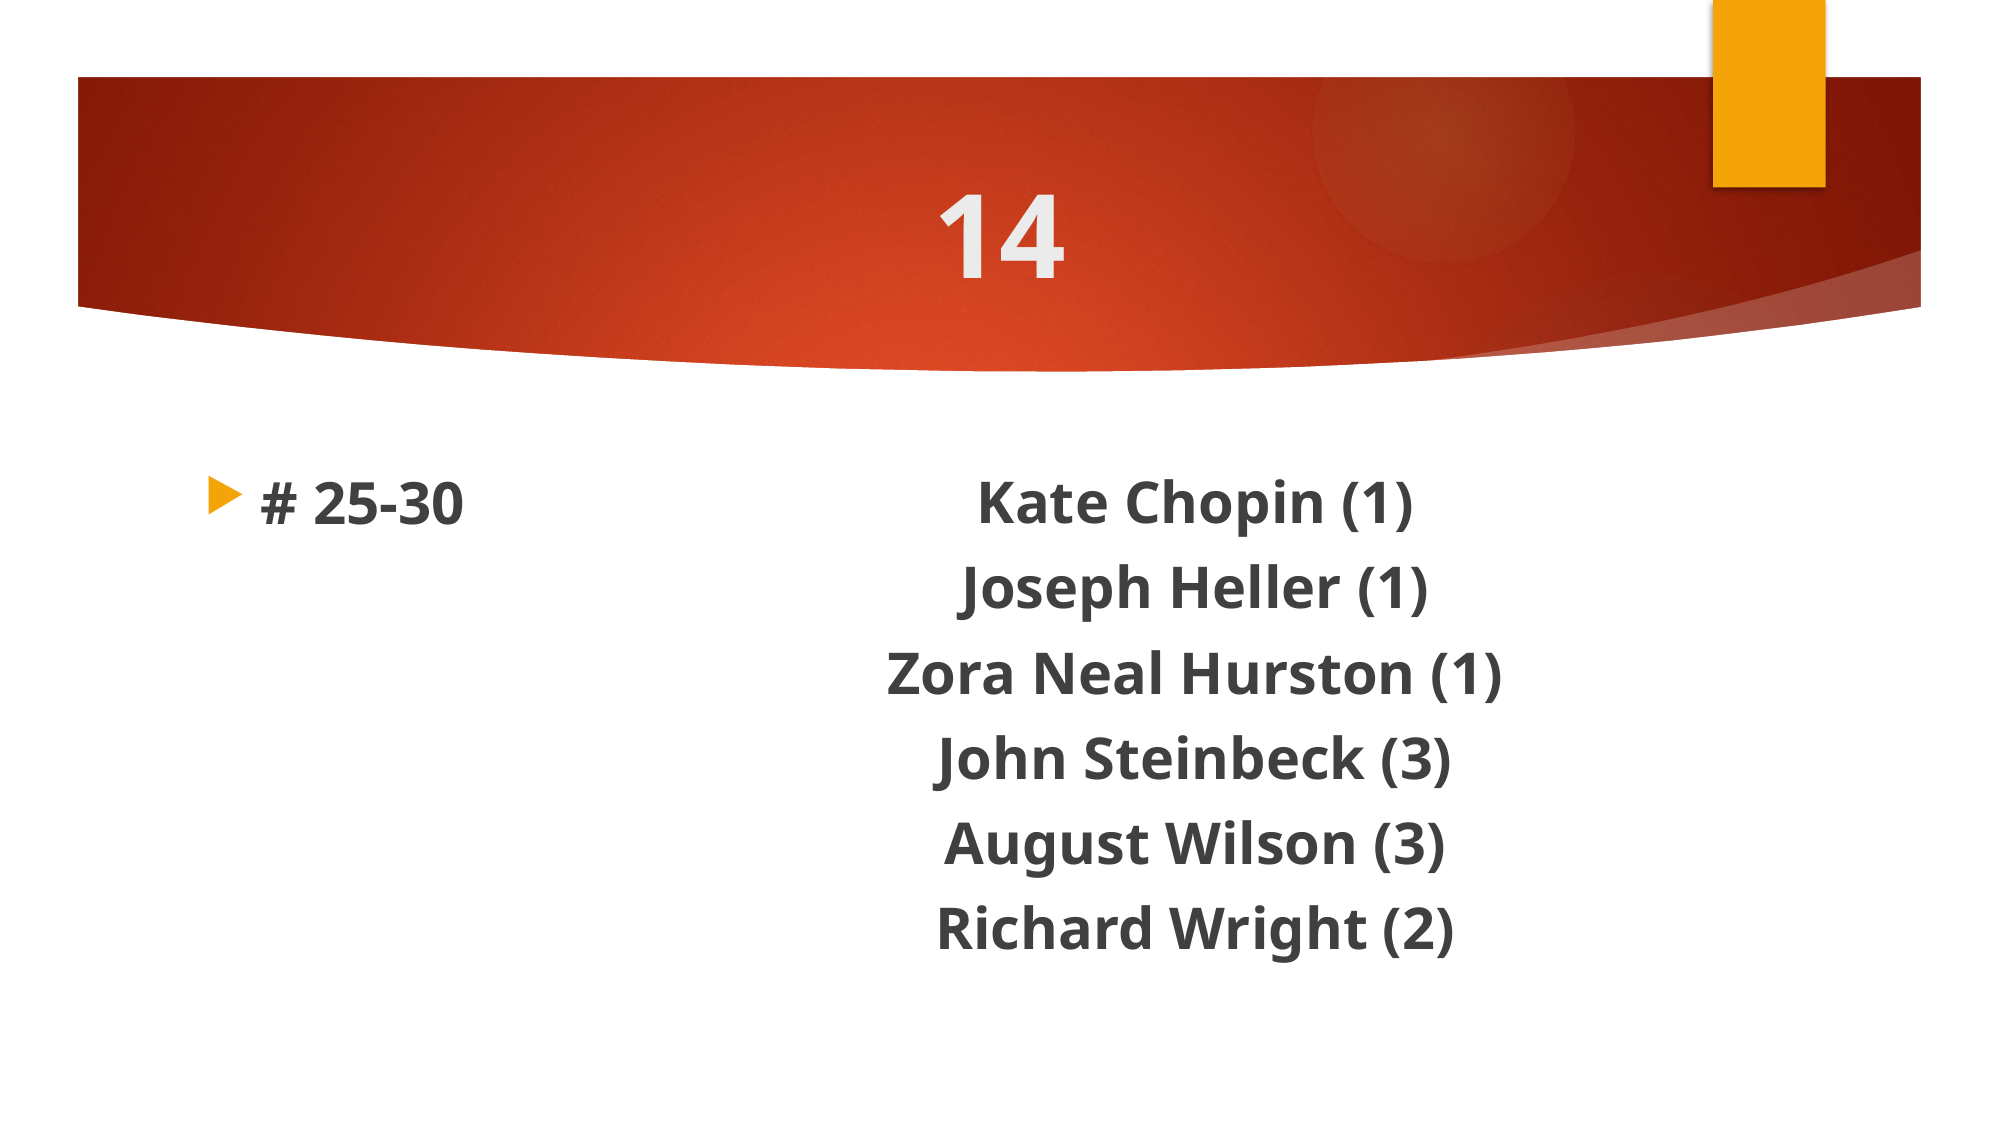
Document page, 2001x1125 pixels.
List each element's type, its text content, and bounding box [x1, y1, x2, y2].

text_box Kate Chopin (1) Joseph Heller (1) Zora Neal Hurston (1) John Steinbeck (3) August Wilson (3) Richard Wright (2) [576, 458, 1815, 974]
list # 25-30 [189, 458, 484, 578]
title 14 [281, 155, 1719, 309]
